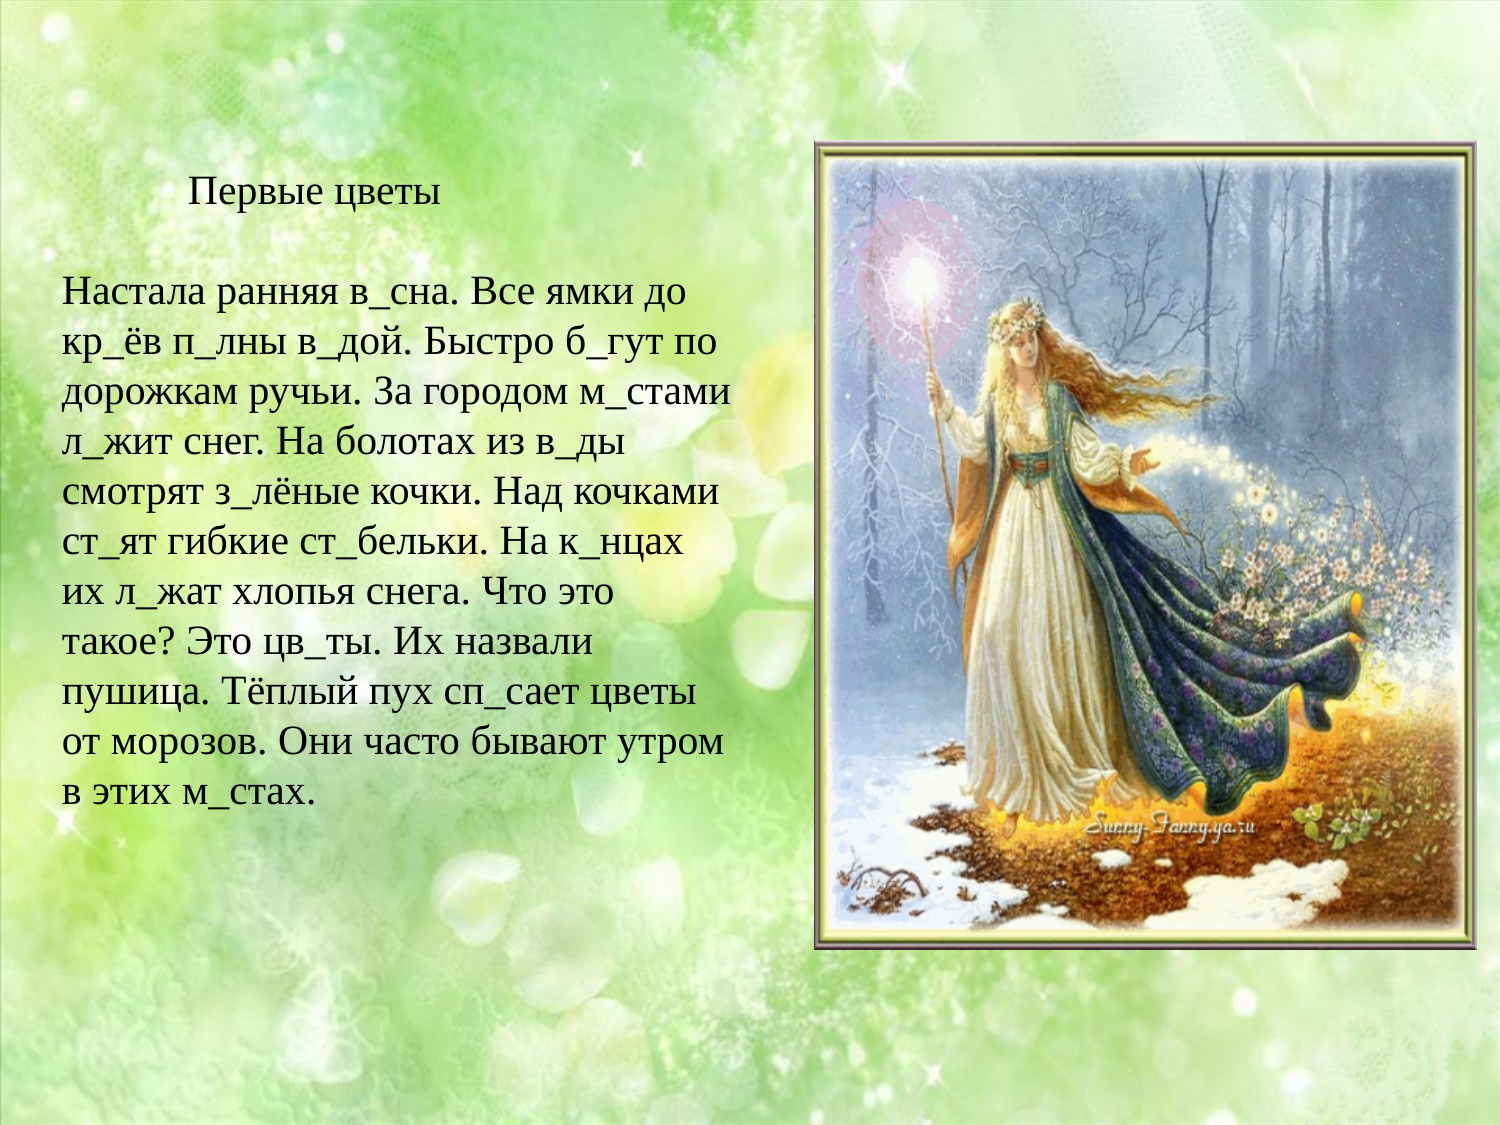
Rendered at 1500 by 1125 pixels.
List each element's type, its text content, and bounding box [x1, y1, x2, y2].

picture [0, 0, 1500, 1125]
text_box Первые цветы Настала ранняя в_сна. Все ямки до кр_ёв п_лны в_дой. Быстро б_гут по дорожкам ручьи. За городом м_стами л_жит снег. На болотах из в_ды смотрят з_лёные кочки. Над кочками ст_ят гибкие ст_бельки. На к_нцах их л_жат хлопья снега. Что это такое? Это цв_ты. Их назвали пушица. Тёплый пух сп_сает цветы от морозов. Они часто бывают утром в этих м_стах. [46, 155, 750, 821]
